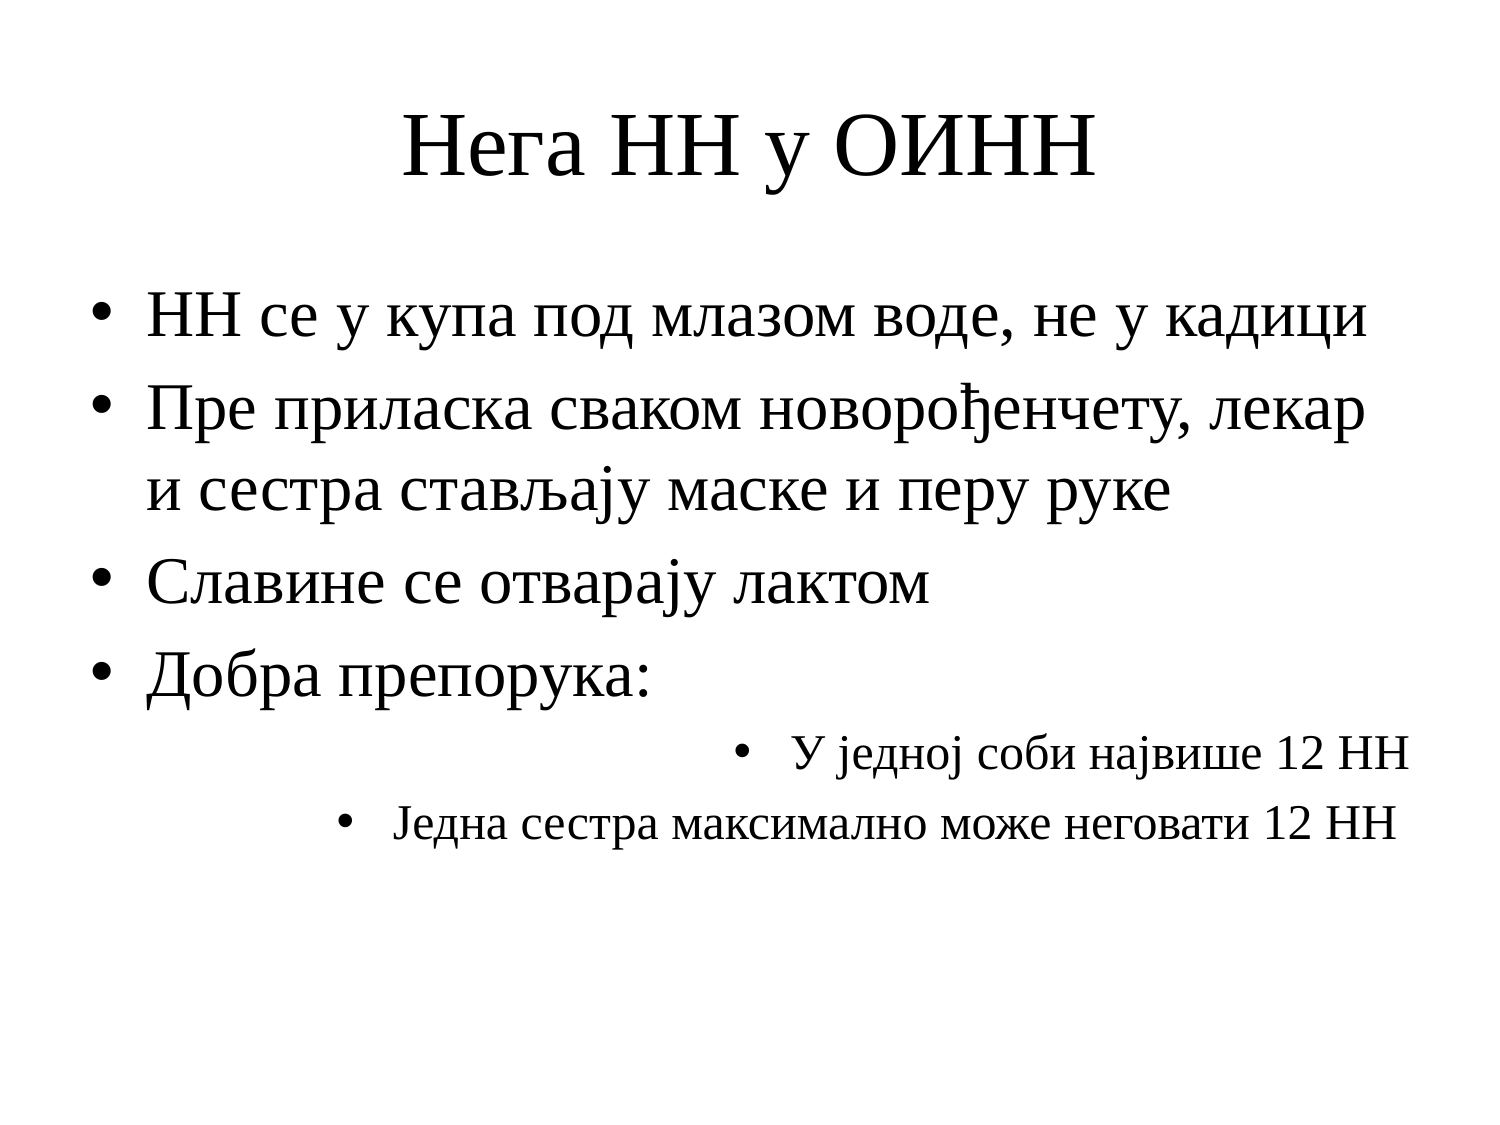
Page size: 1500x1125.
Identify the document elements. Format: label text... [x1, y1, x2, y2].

list НН се у купа под млазом воде, не у кадици Пре приласка сваком новорођенчету, лекар и сестра стављају маске и перу руке Славине се отварају лактом Добра препорука: У једној соби највише 12 НН Једна сестра максимално може неговати 12 НН [75, 262, 1425, 1005]
title Нега НН у ОИНН [75, 45, 1425, 233]
